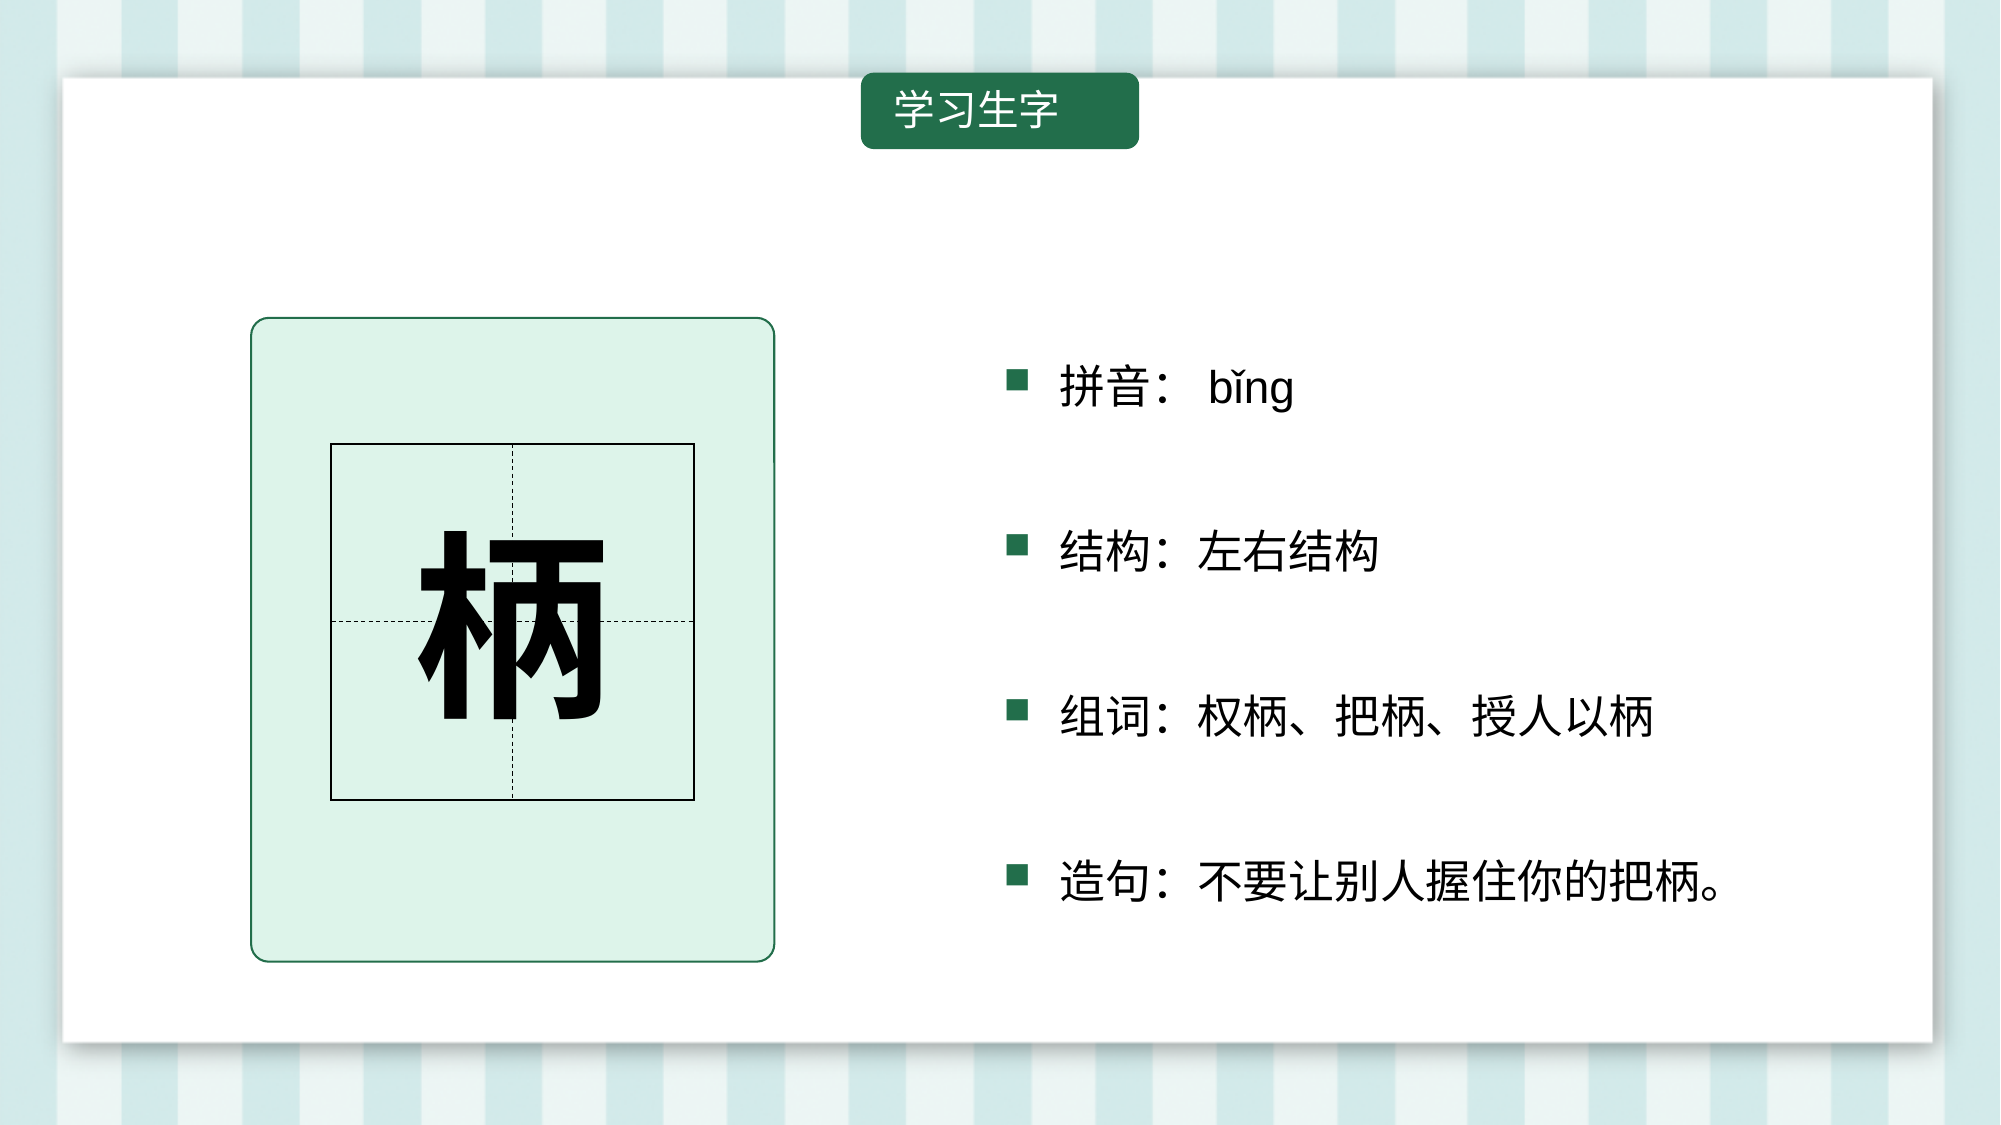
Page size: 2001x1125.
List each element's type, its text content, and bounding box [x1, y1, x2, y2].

picture [0, 0, 2000, 1125]
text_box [251, 317, 775, 962]
text_box 拼音：bǐng 结构：左右结构 组词：权柄、把柄、授人以柄 造句：不要让别人握住你的把柄。 [988, 322, 1811, 915]
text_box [860, 72, 1140, 150]
